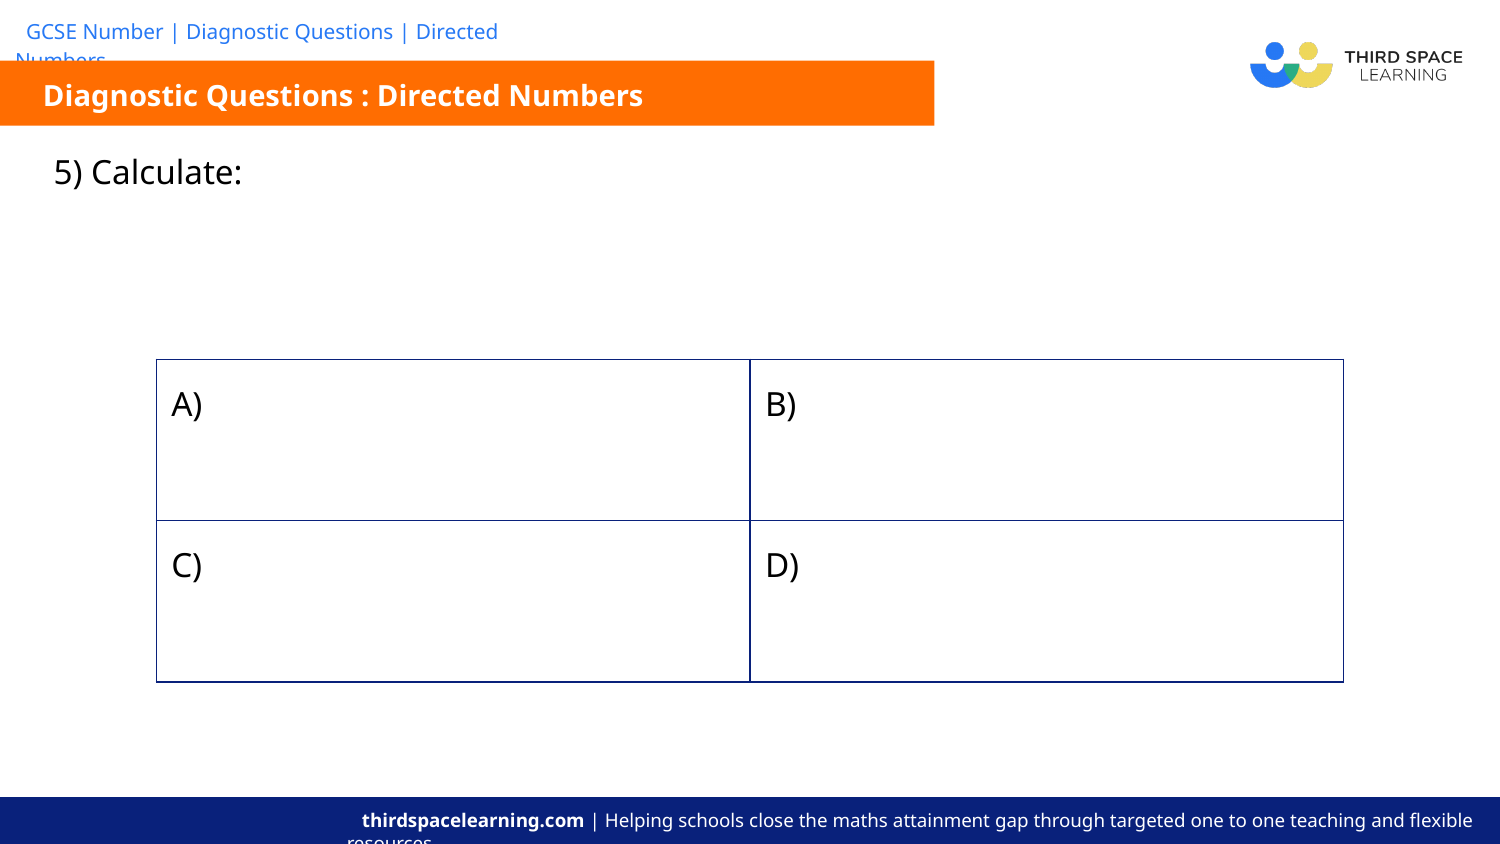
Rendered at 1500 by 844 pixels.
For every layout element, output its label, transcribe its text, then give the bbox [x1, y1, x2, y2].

text_box Diagnostic Questions : Directed Numbers [27, 61, 778, 127]
picture [1250, 33, 1465, 99]
